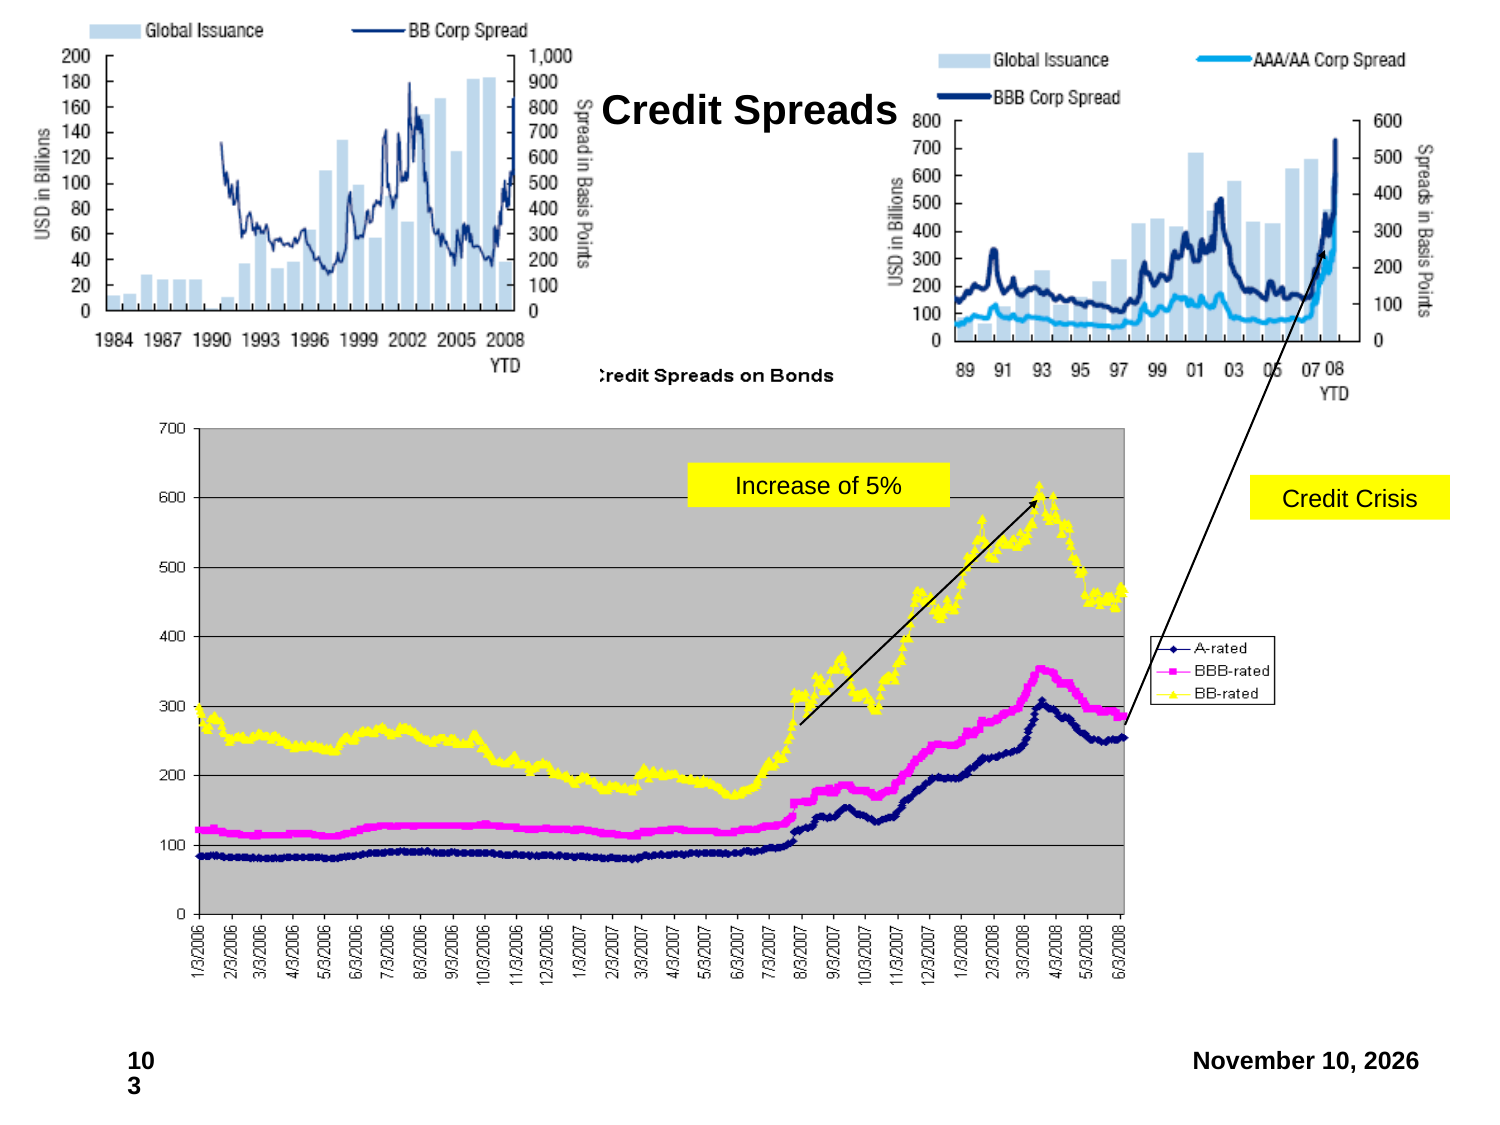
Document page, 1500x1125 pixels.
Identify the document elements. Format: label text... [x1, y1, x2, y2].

picture [862, 37, 1468, 409]
text_box Credit Crisis [1291, 474, 1450, 520]
title Credit Spreads [604, 74, 857, 226]
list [137, 342, 1288, 1013]
picture [0, 0, 601, 399]
